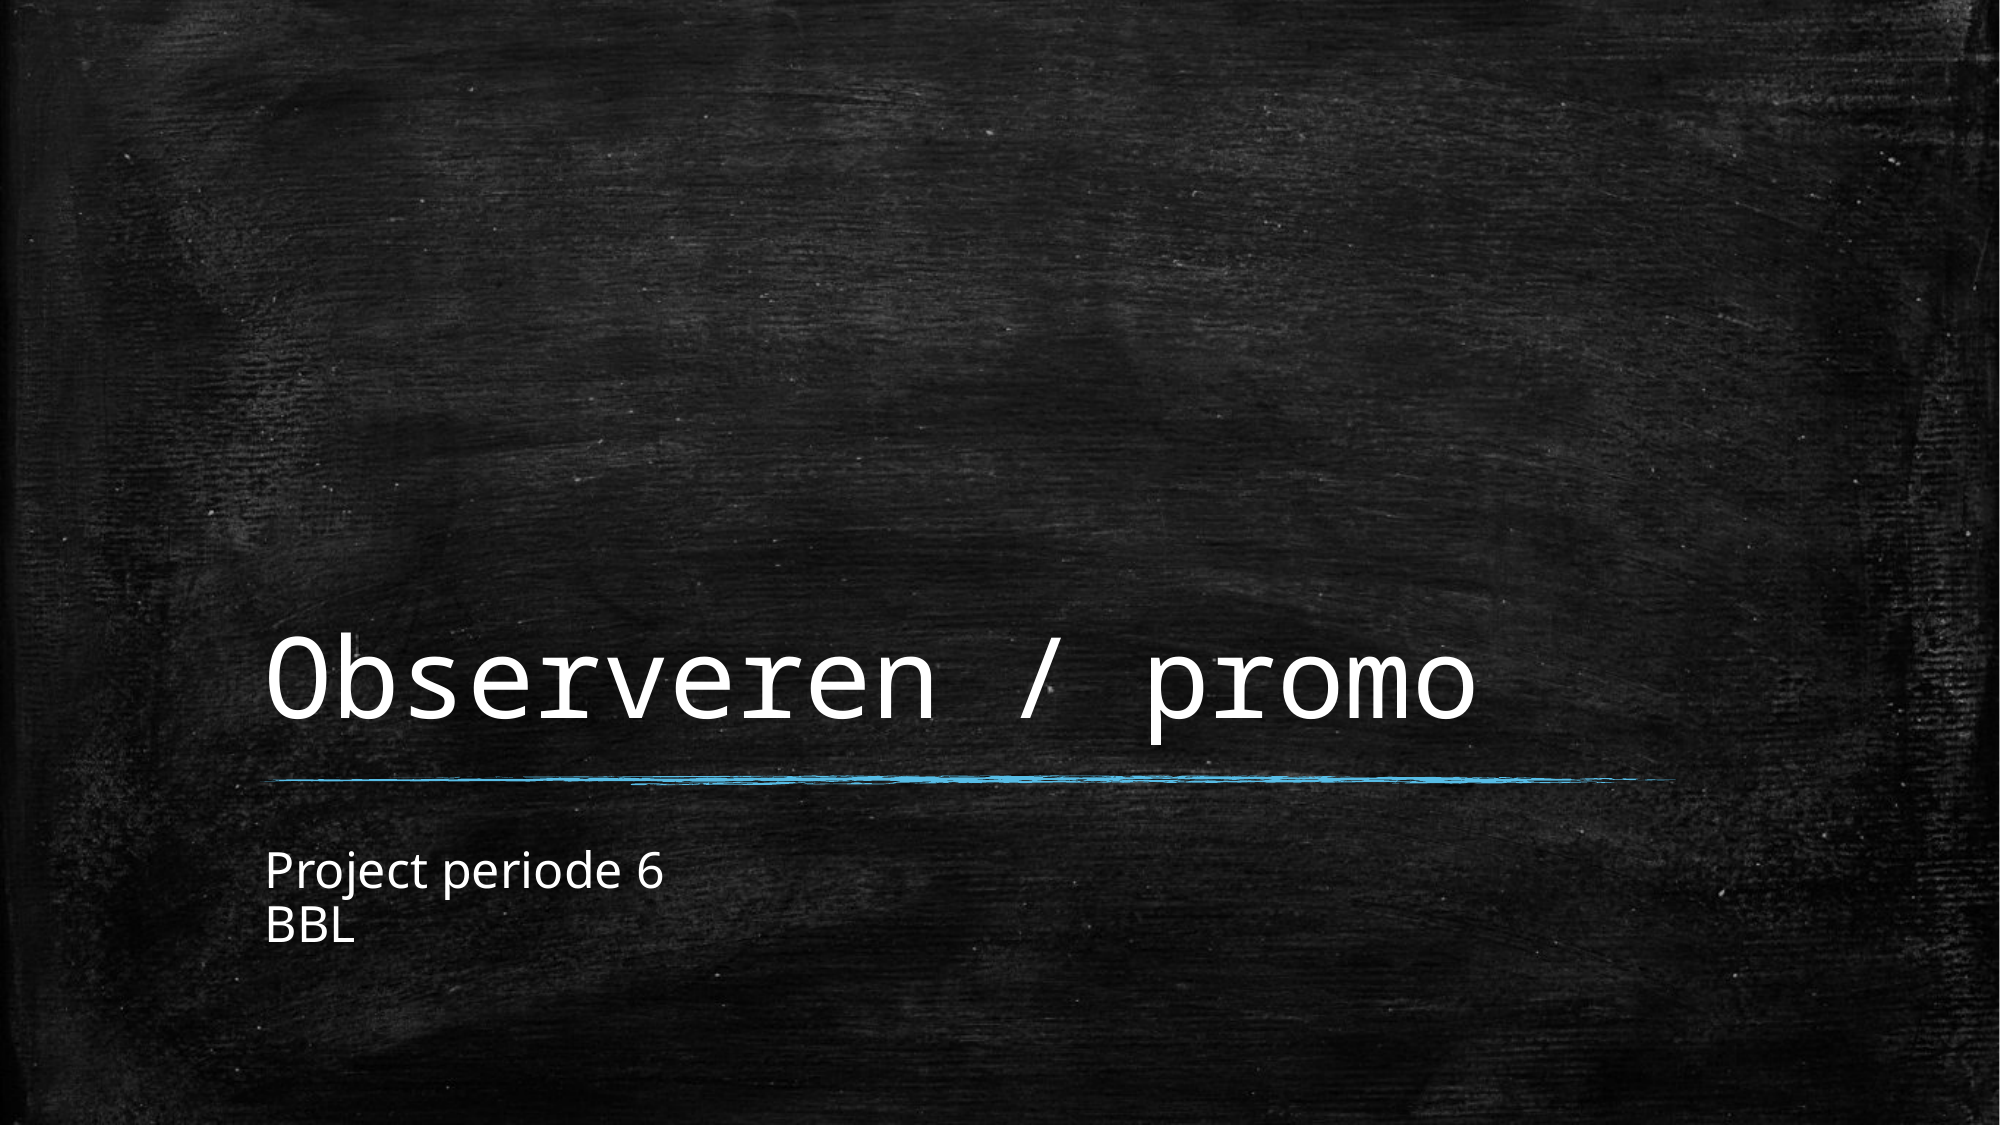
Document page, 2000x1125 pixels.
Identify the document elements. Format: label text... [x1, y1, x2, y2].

title Observeren / promo [249, 312, 1750, 750]
subtitle Project periode 6 BBL [249, 837, 1750, 1013]
